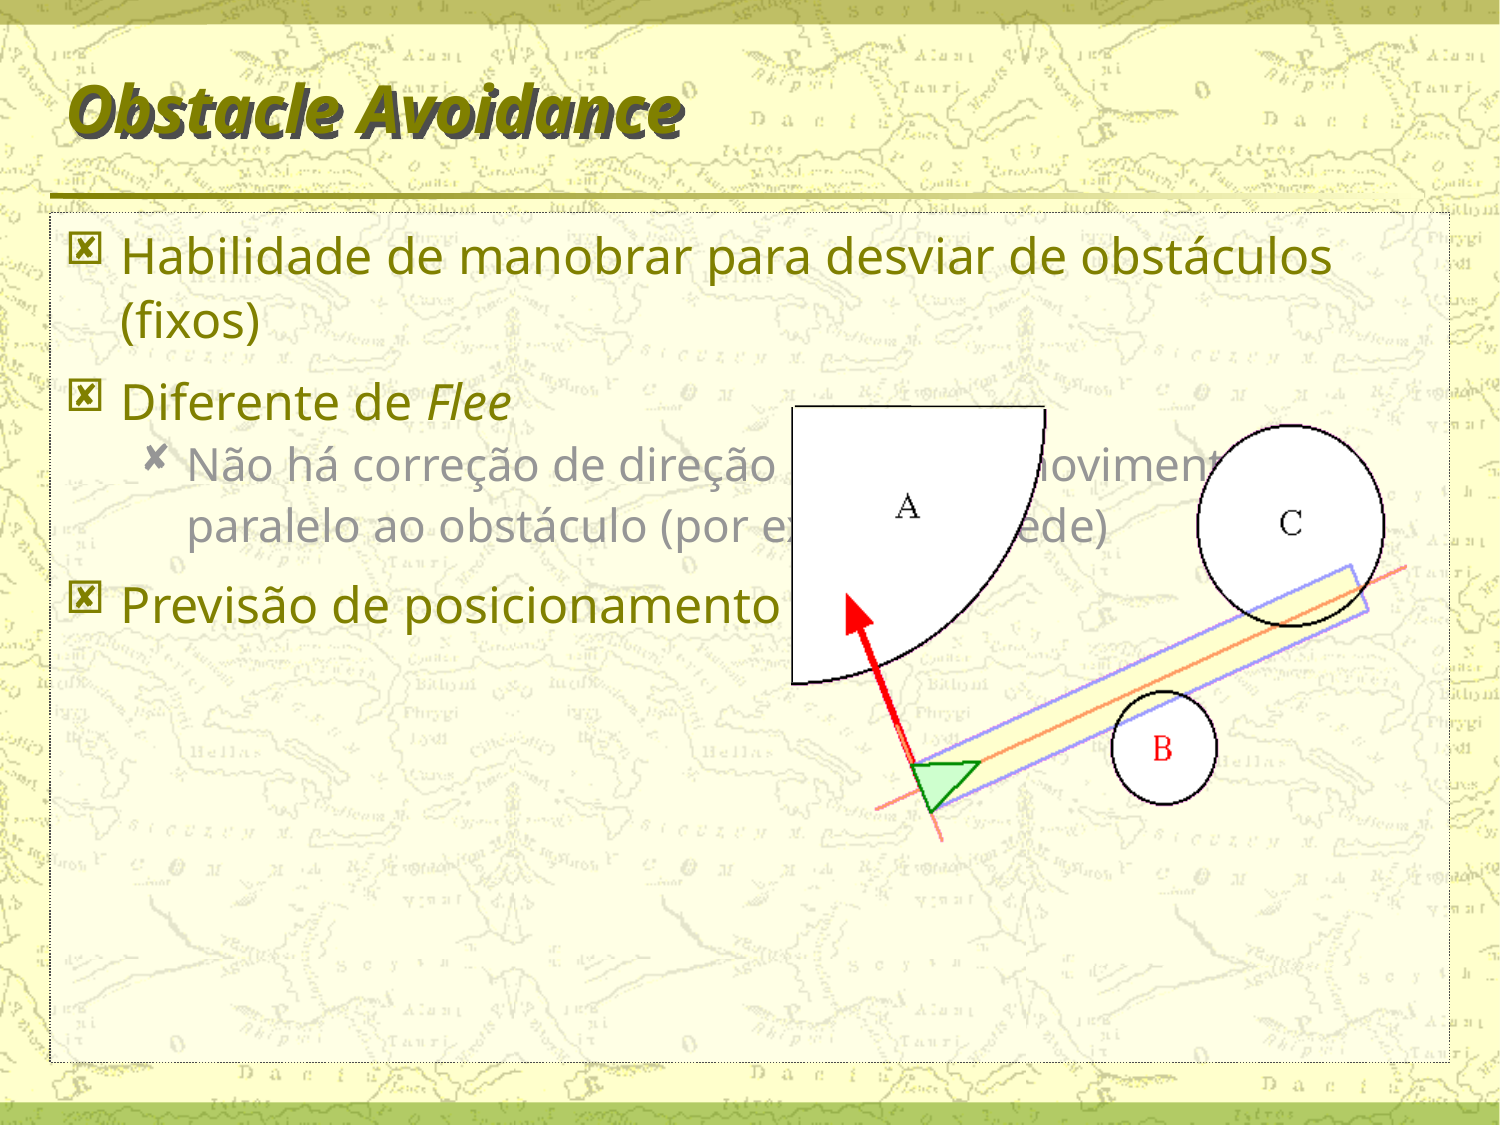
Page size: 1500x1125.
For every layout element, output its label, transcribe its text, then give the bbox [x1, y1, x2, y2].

list Habilidade de manobrar para desviar de obstáculos (fixos) Diferente de Flee Não há correção de direção quando o movimento é paralelo ao obstáculo (por ex. uma parede) Previsão de posicionamento [49, 212, 1450, 1063]
picture [0, 25, 1500, 1102]
title Obstacle Avoidance [50, 8, 1450, 206]
